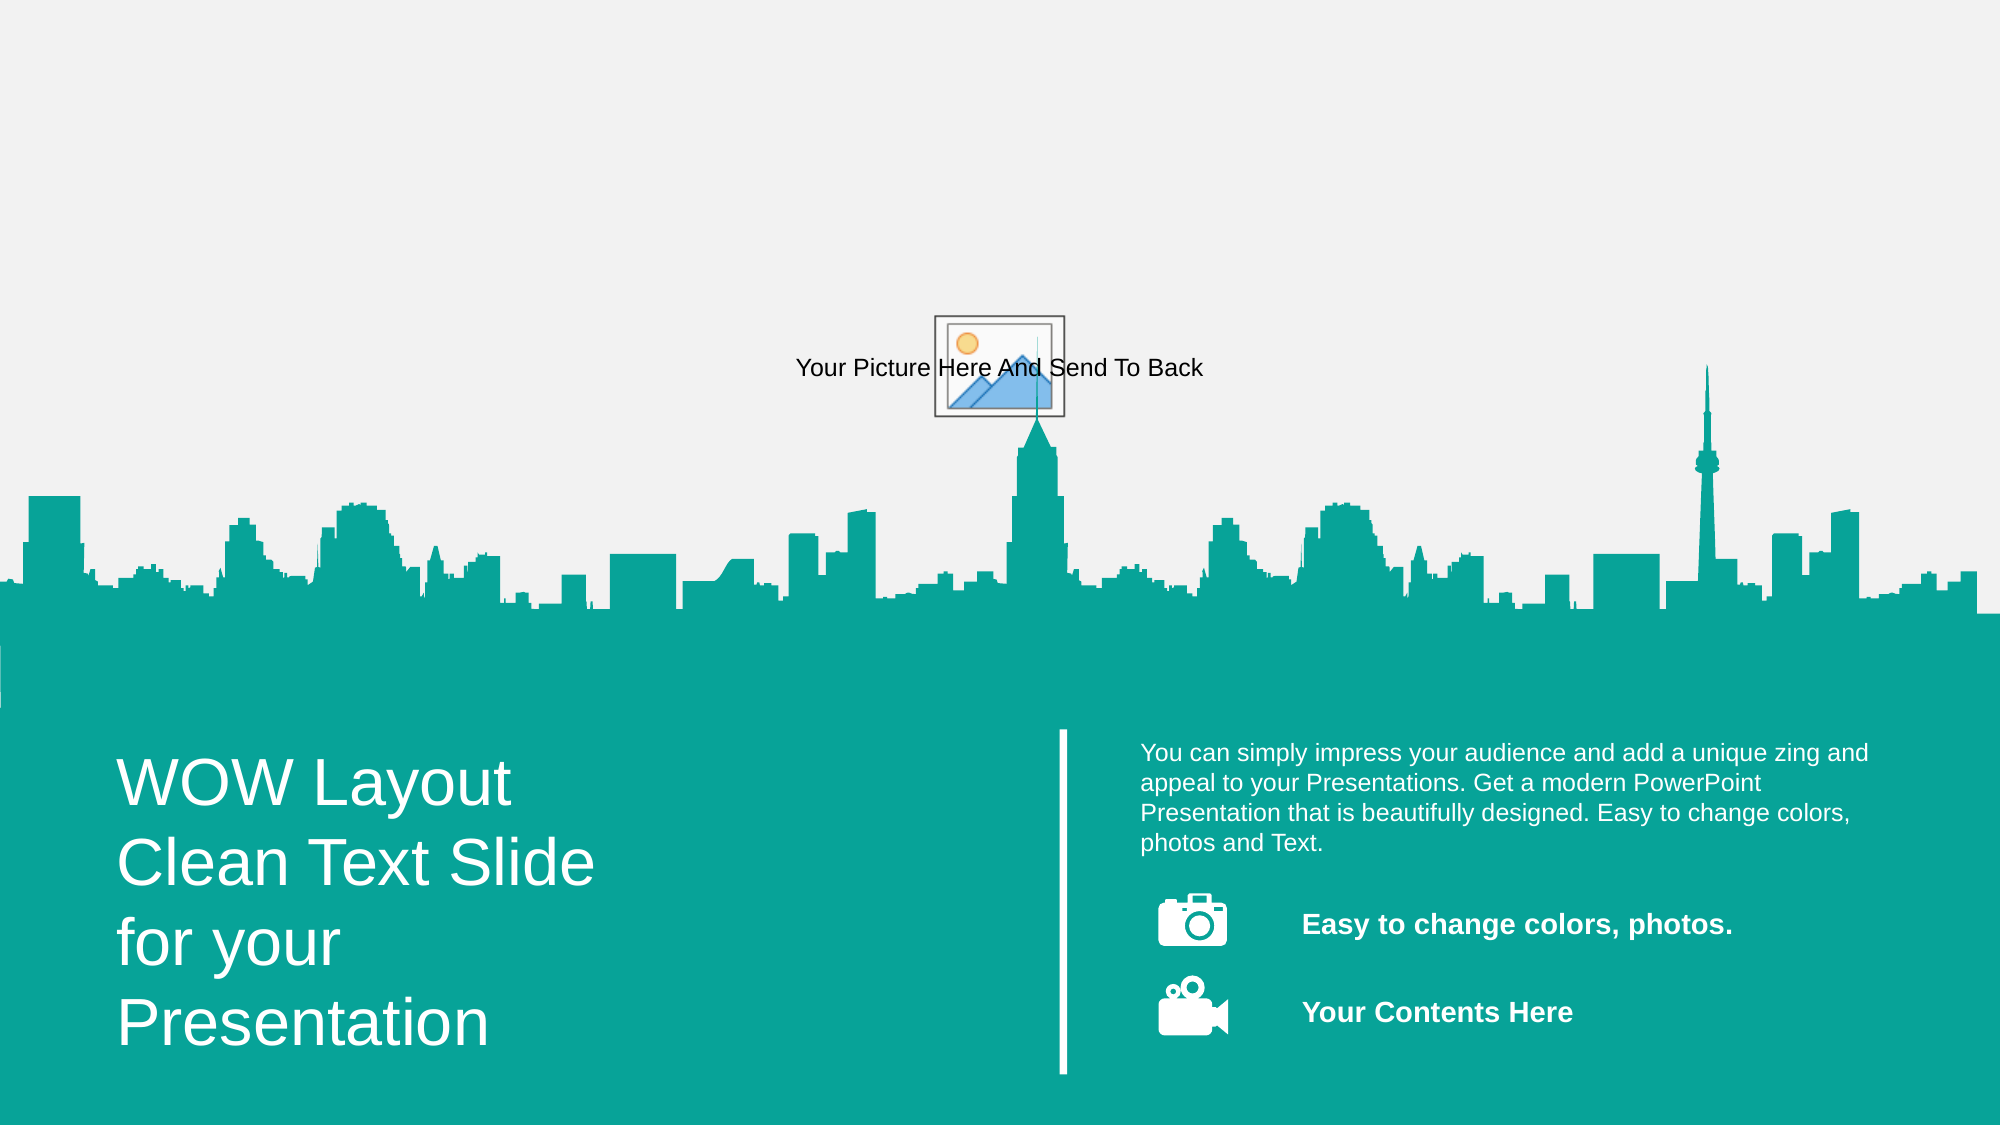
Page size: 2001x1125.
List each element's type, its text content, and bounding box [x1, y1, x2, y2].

picture [0, 0, 2000, 734]
text_box Easy to change colors, photos. [1287, 897, 1882, 948]
text_box [1059, 734, 1068, 1075]
text_box [0, 734, 2000, 1125]
text_box [1157, 974, 1230, 1037]
text_box Your Contents Here [1287, 986, 1882, 1036]
text_box You can simply impress your audience and add a unique zing and appeal to your Presentations. Get a modern PowerPoint Presentation that is beautifully designed. Easy to change colors, photos and Text. [1125, 734, 1899, 864]
text_box WOW Layout Clean Text Slide for your Presentation [101, 734, 706, 1066]
text_box [1157, 892, 1228, 947]
